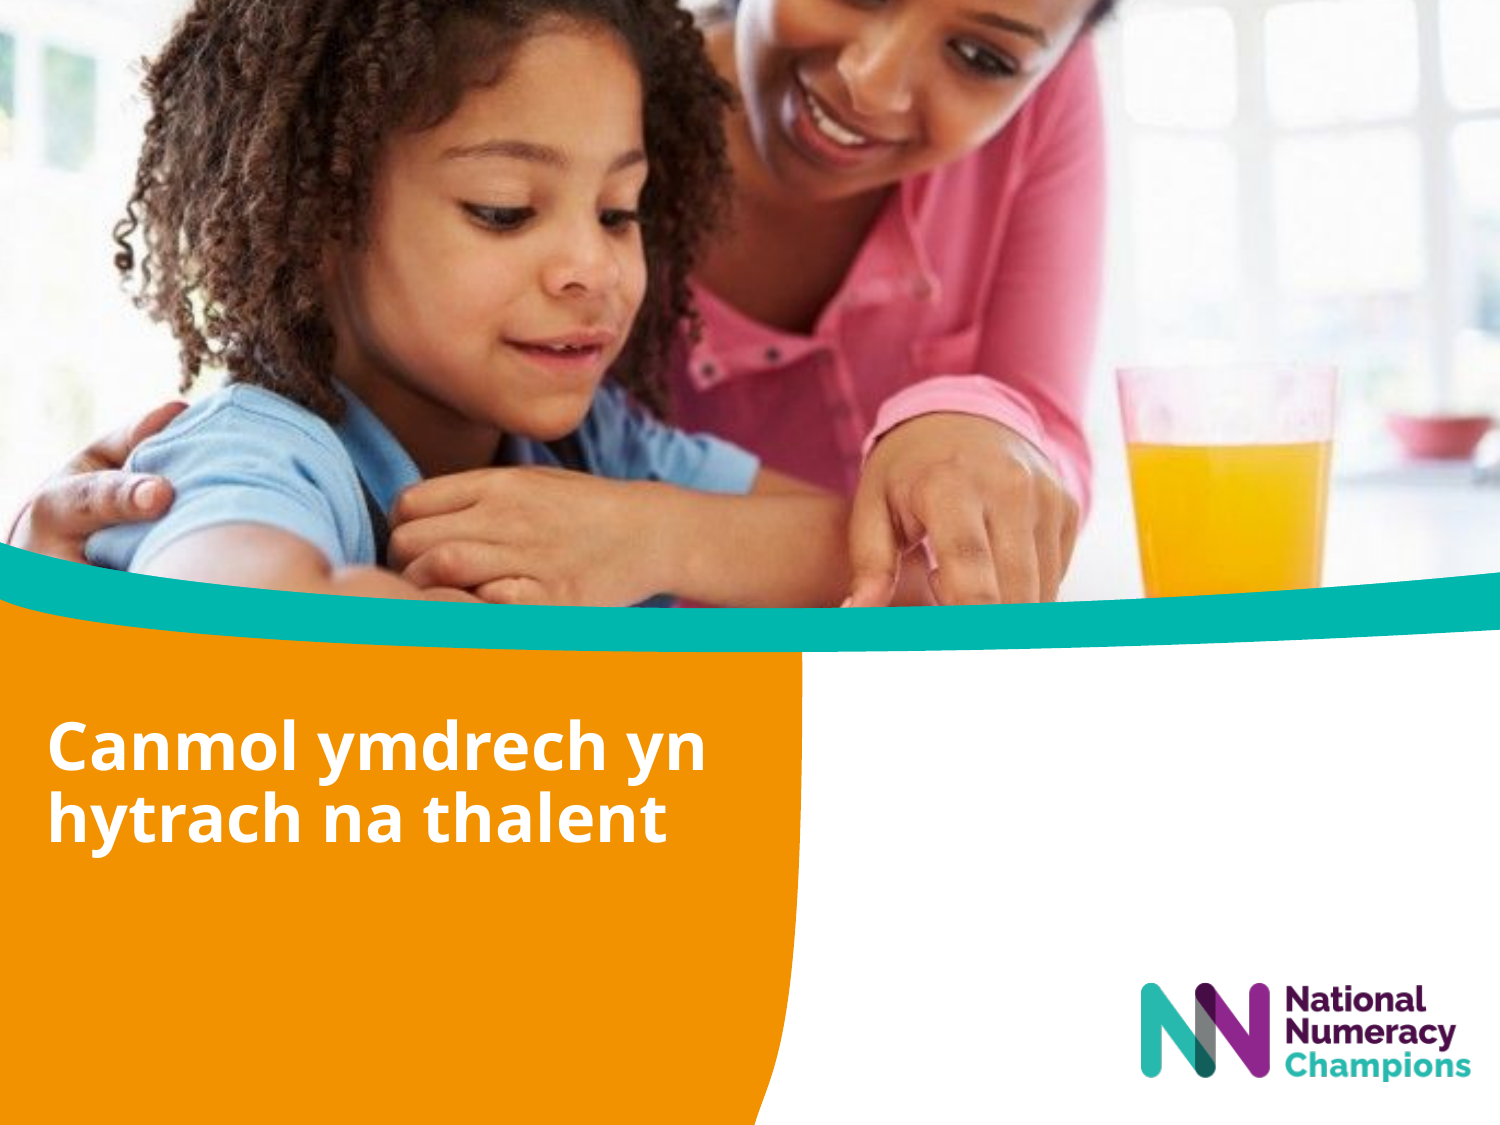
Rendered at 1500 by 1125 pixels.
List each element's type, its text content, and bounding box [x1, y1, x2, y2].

list Canmol ymdrech yn hytrach na thalent [31, 705, 767, 896]
picture [0, 0, 1500, 609]
